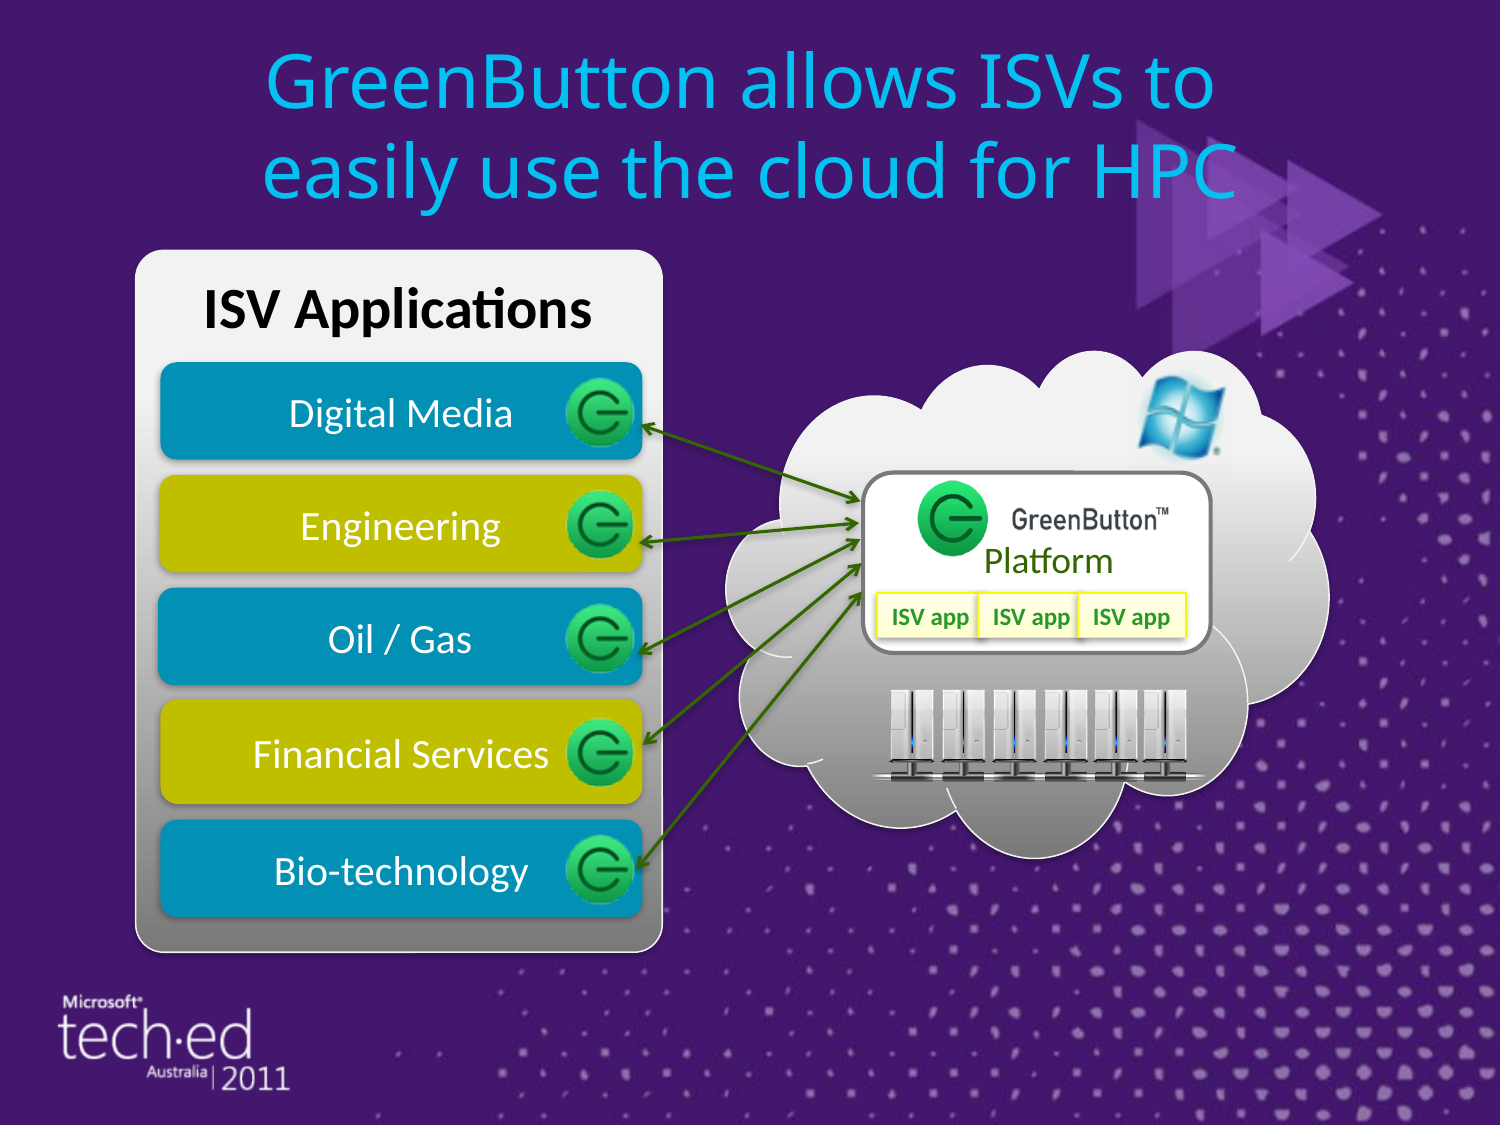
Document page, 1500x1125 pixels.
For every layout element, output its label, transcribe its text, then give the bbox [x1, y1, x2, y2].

text_box ISV app [977, 592, 1074, 638]
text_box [860, 684, 1211, 783]
text_box ISV Applications [176, 262, 620, 348]
text_box Oil / Gas [157, 586, 630, 686]
text_box [867, 470, 1213, 656]
text_box Digital Media [159, 361, 644, 461]
text_box ISV app [876, 592, 974, 638]
text_box [867, 790, 1123, 860]
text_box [635, 424, 862, 870]
text_box [810, 350, 1127, 482]
text_box Bio-technology [159, 818, 630, 918]
text_box Platform [902, 528, 1196, 589]
title GreenButton allows ISVs to easily use the cloud for HPC [64, 23, 1437, 224]
text_box Financial Services [159, 698, 630, 805]
text_box [134, 249, 664, 954]
text_box [1163, 350, 1225, 359]
text_box [867, 371, 1330, 778]
picture [0, 0, 1500, 1125]
text_box ISV app [1077, 592, 1187, 638]
text_box [1137, 790, 1197, 797]
text_box Engineering [158, 474, 630, 574]
